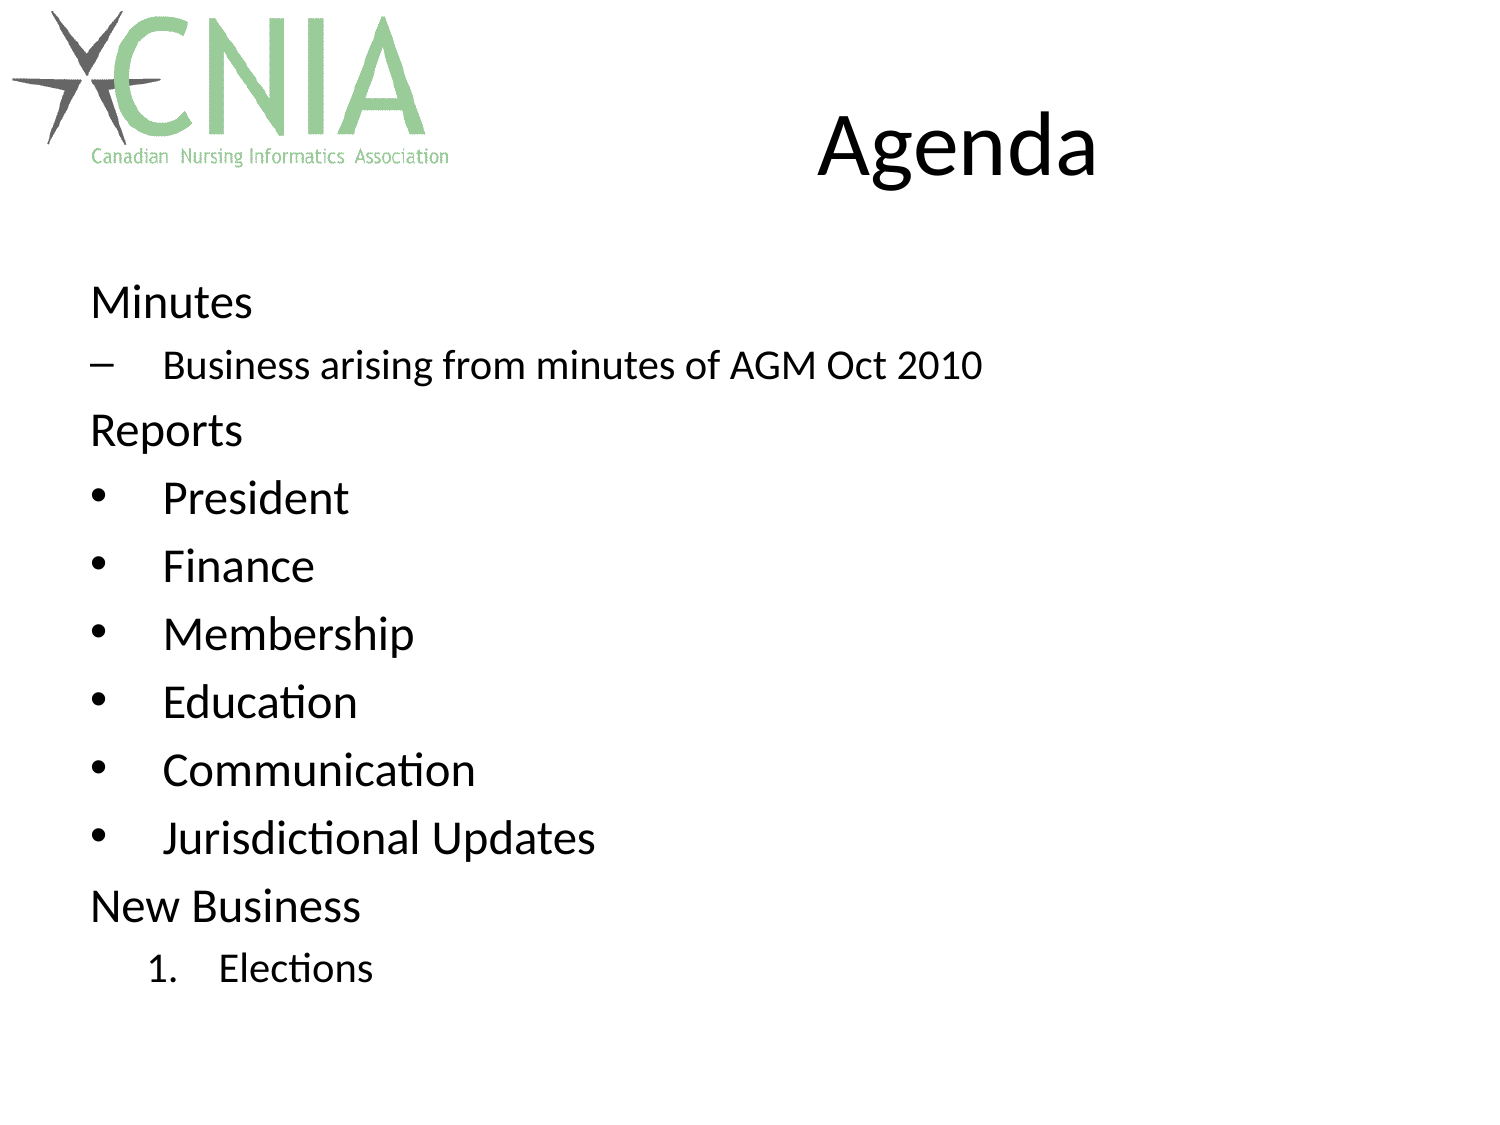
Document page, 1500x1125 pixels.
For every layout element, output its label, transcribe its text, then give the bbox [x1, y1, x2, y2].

picture [0, 0, 453, 170]
title Agenda [491, 44, 1426, 233]
list Minutes Business arising from minutes of AGM Oct 2010 Reports President Finance Membership Education Communication Jurisdictional Updates New Business Elections [74, 262, 1426, 1006]
